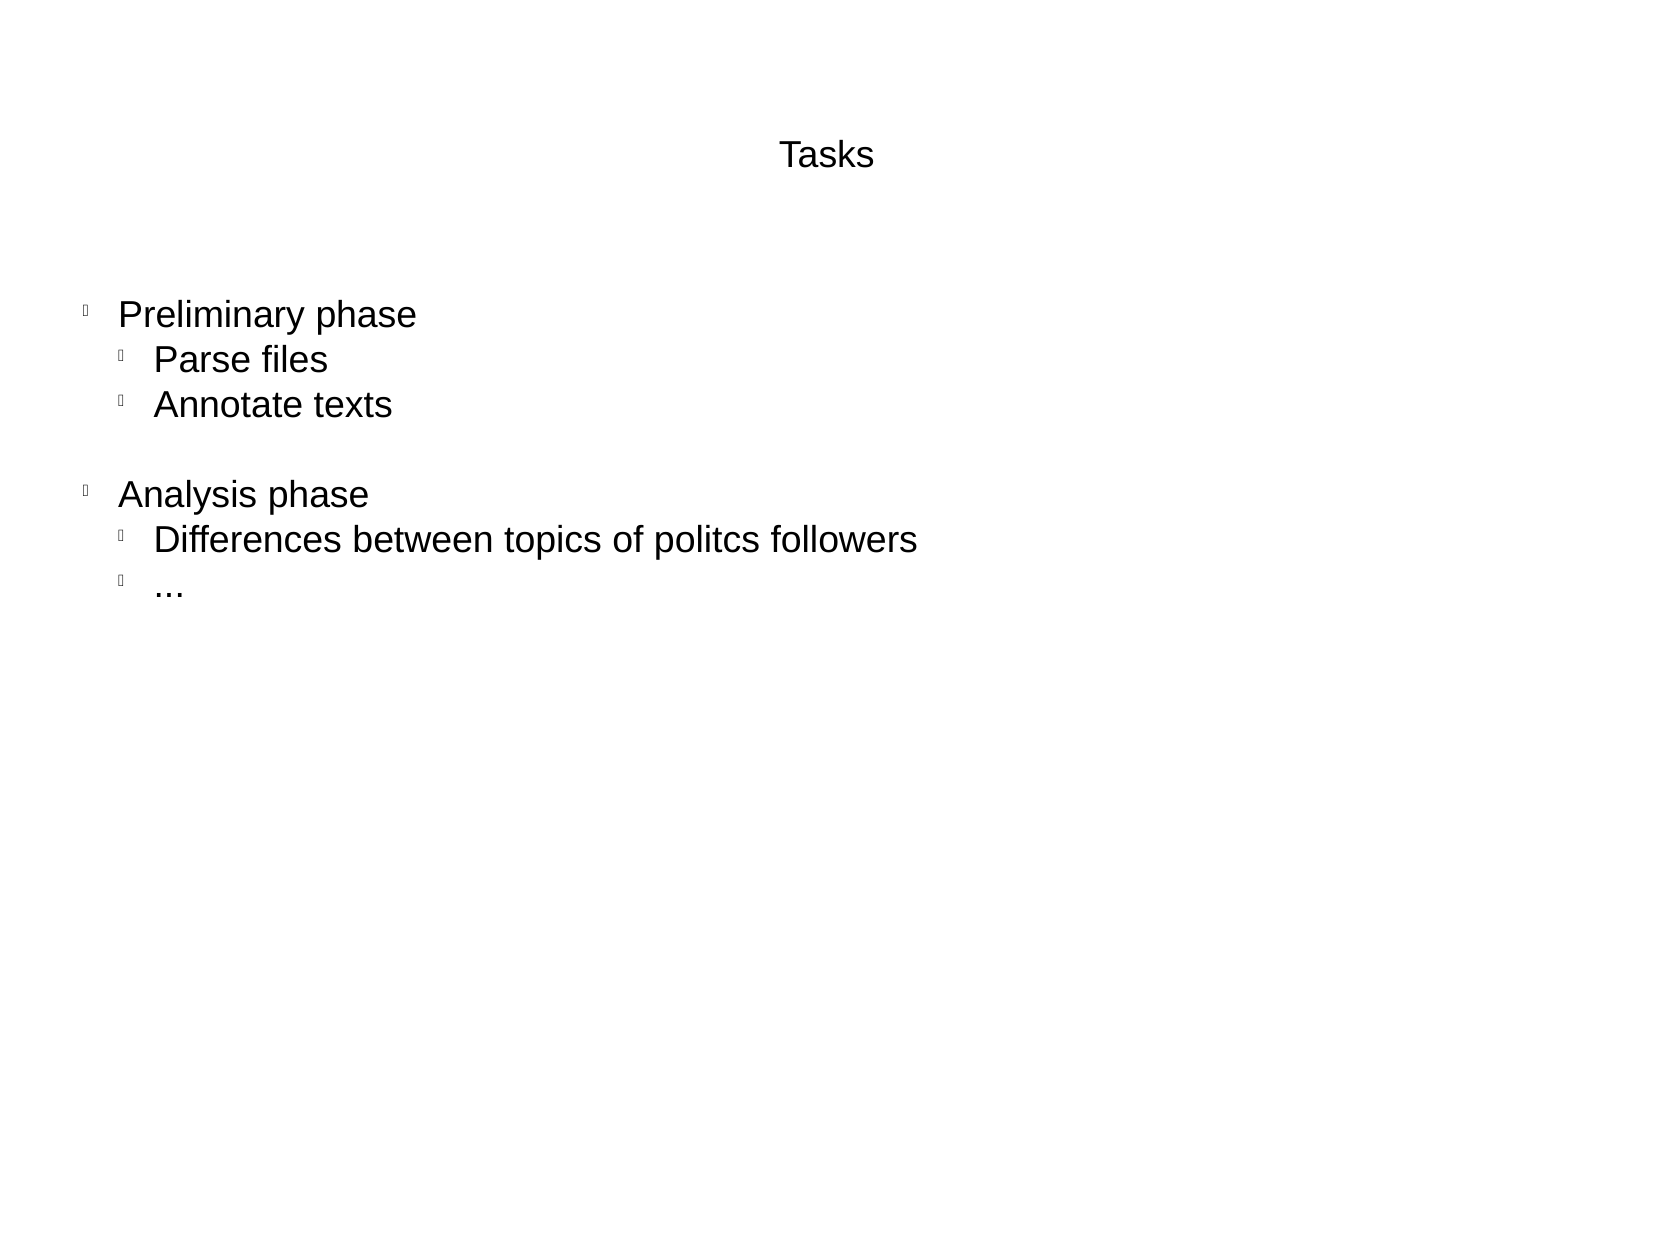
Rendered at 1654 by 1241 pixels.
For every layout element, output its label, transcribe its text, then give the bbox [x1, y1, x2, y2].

text_box Tasks [82, 49, 1571, 257]
text_box Preliminary phase Parse files Annotate texts Analysis phase Differences between topics of politcs followers ... [82, 290, 1571, 1109]
